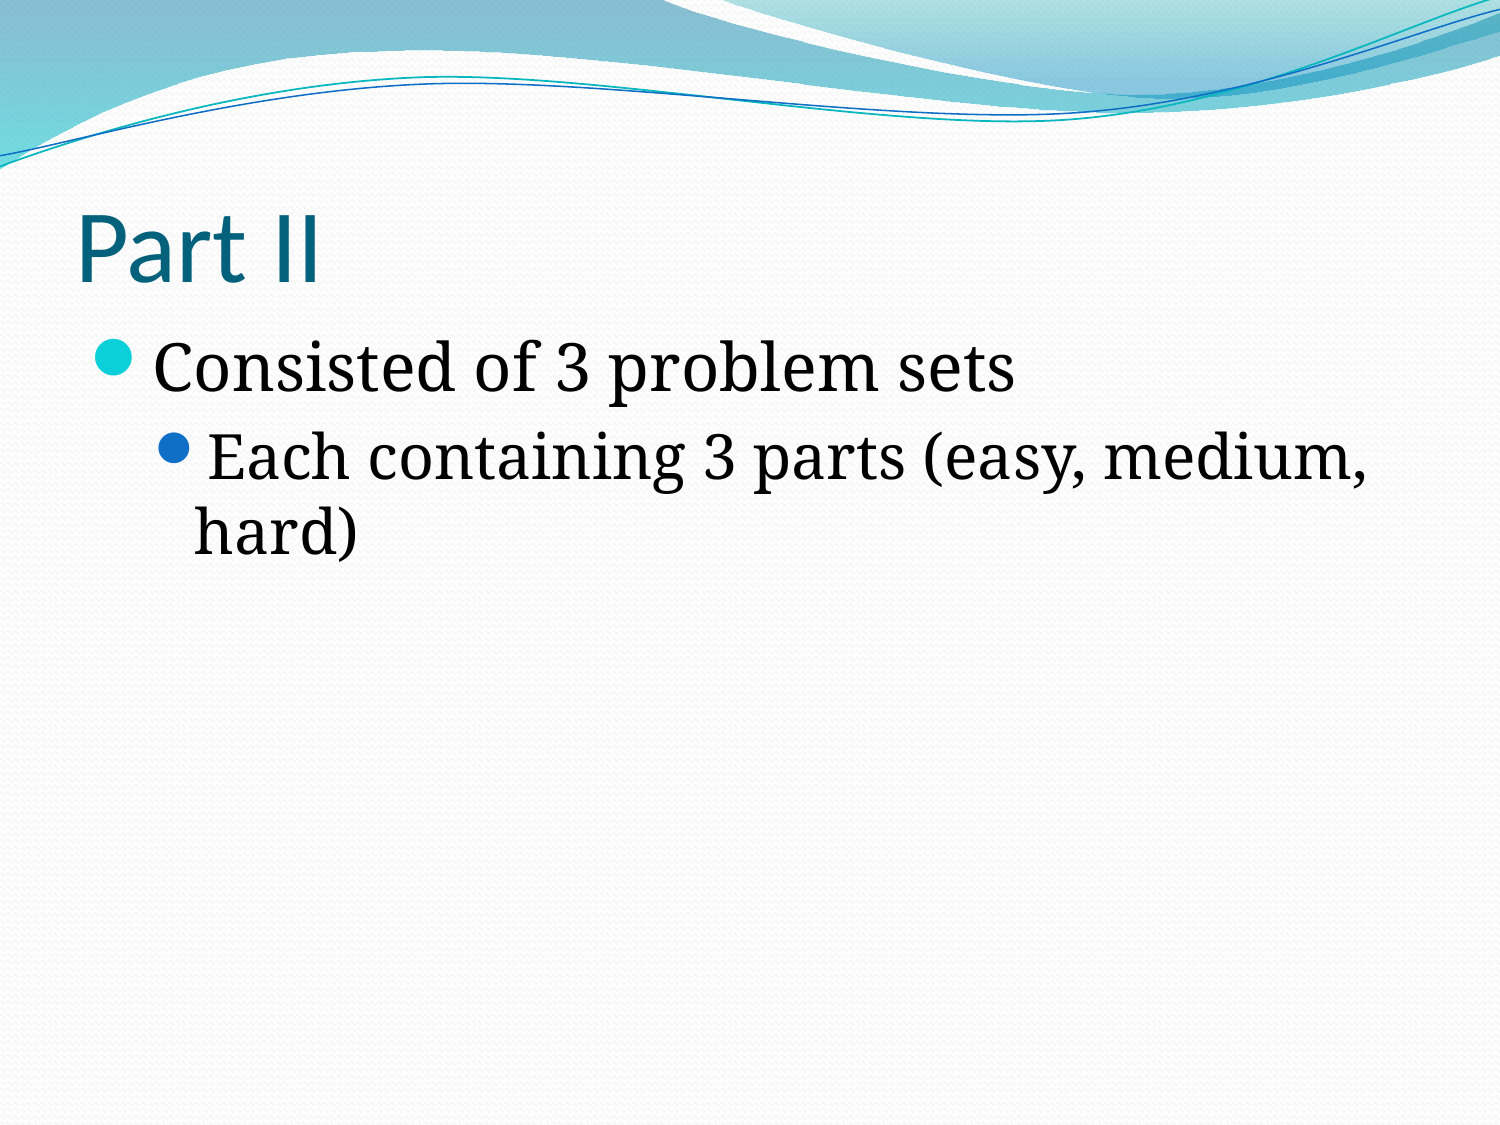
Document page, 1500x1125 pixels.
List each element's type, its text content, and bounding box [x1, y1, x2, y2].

title Part II [75, 115, 1425, 303]
list Consisted of 3 problem sets Each containing 3 parts (easy, medium, hard) [75, 317, 1425, 1038]
